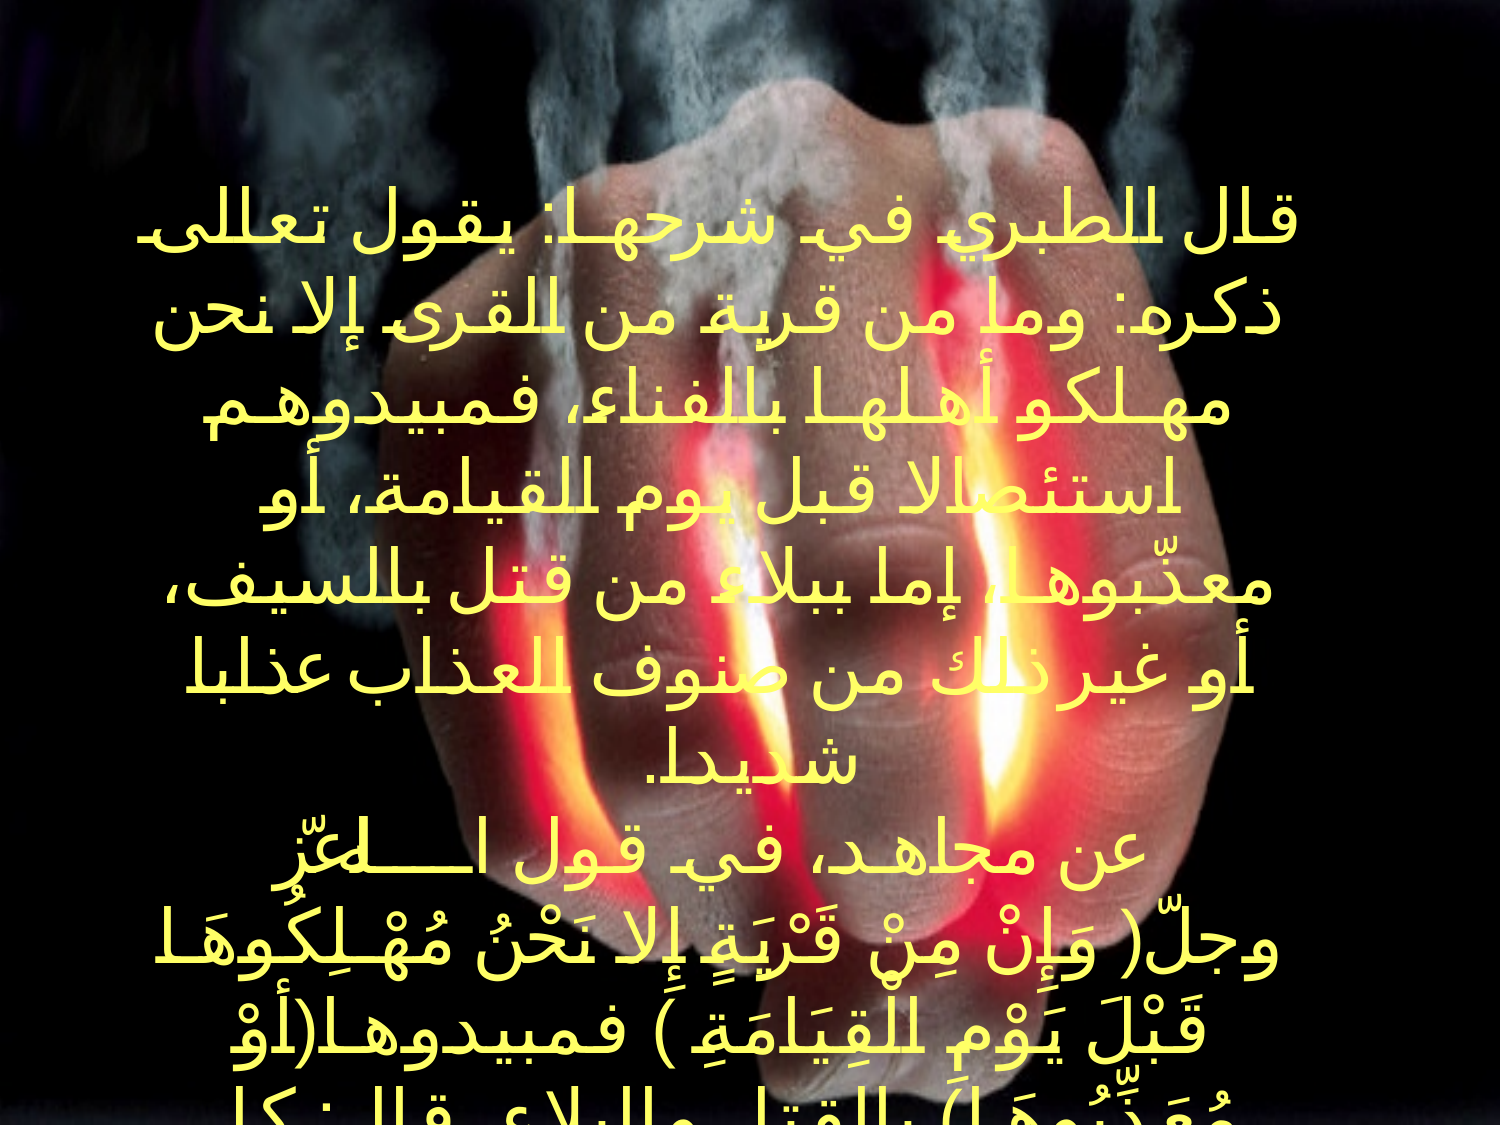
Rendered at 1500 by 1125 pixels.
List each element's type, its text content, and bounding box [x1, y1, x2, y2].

text_box قال الطبري في شرحها: يقول تعالى ذكره: وما من قرية من القرى إلا نحن مهلكو أهلها بالفناء، فمبيدوهم استئصالا قبل يوم القيامة، أو معذّبوها، إما ببلاء من قتل بالسيف، أو غير ذلك من صنوف العذاب عذابا شديدا. عن مجاهد، في قول الله عزّ وجلّ( وَإِنْ مِنْ قَرْيَةٍ إِلا نَحْنُ مُهْلِكُوهَا قَبْلَ يَوْمِ الْقِيَامَةِ ) فمبيدوها(أوْ مُعَذِّبُوهَا) بالقتل والبلاء، قال: كل قرية في الأرض سيصيبها بعض هذا. [123, 160, 1317, 1125]
picture [0, 0, 1500, 1125]
